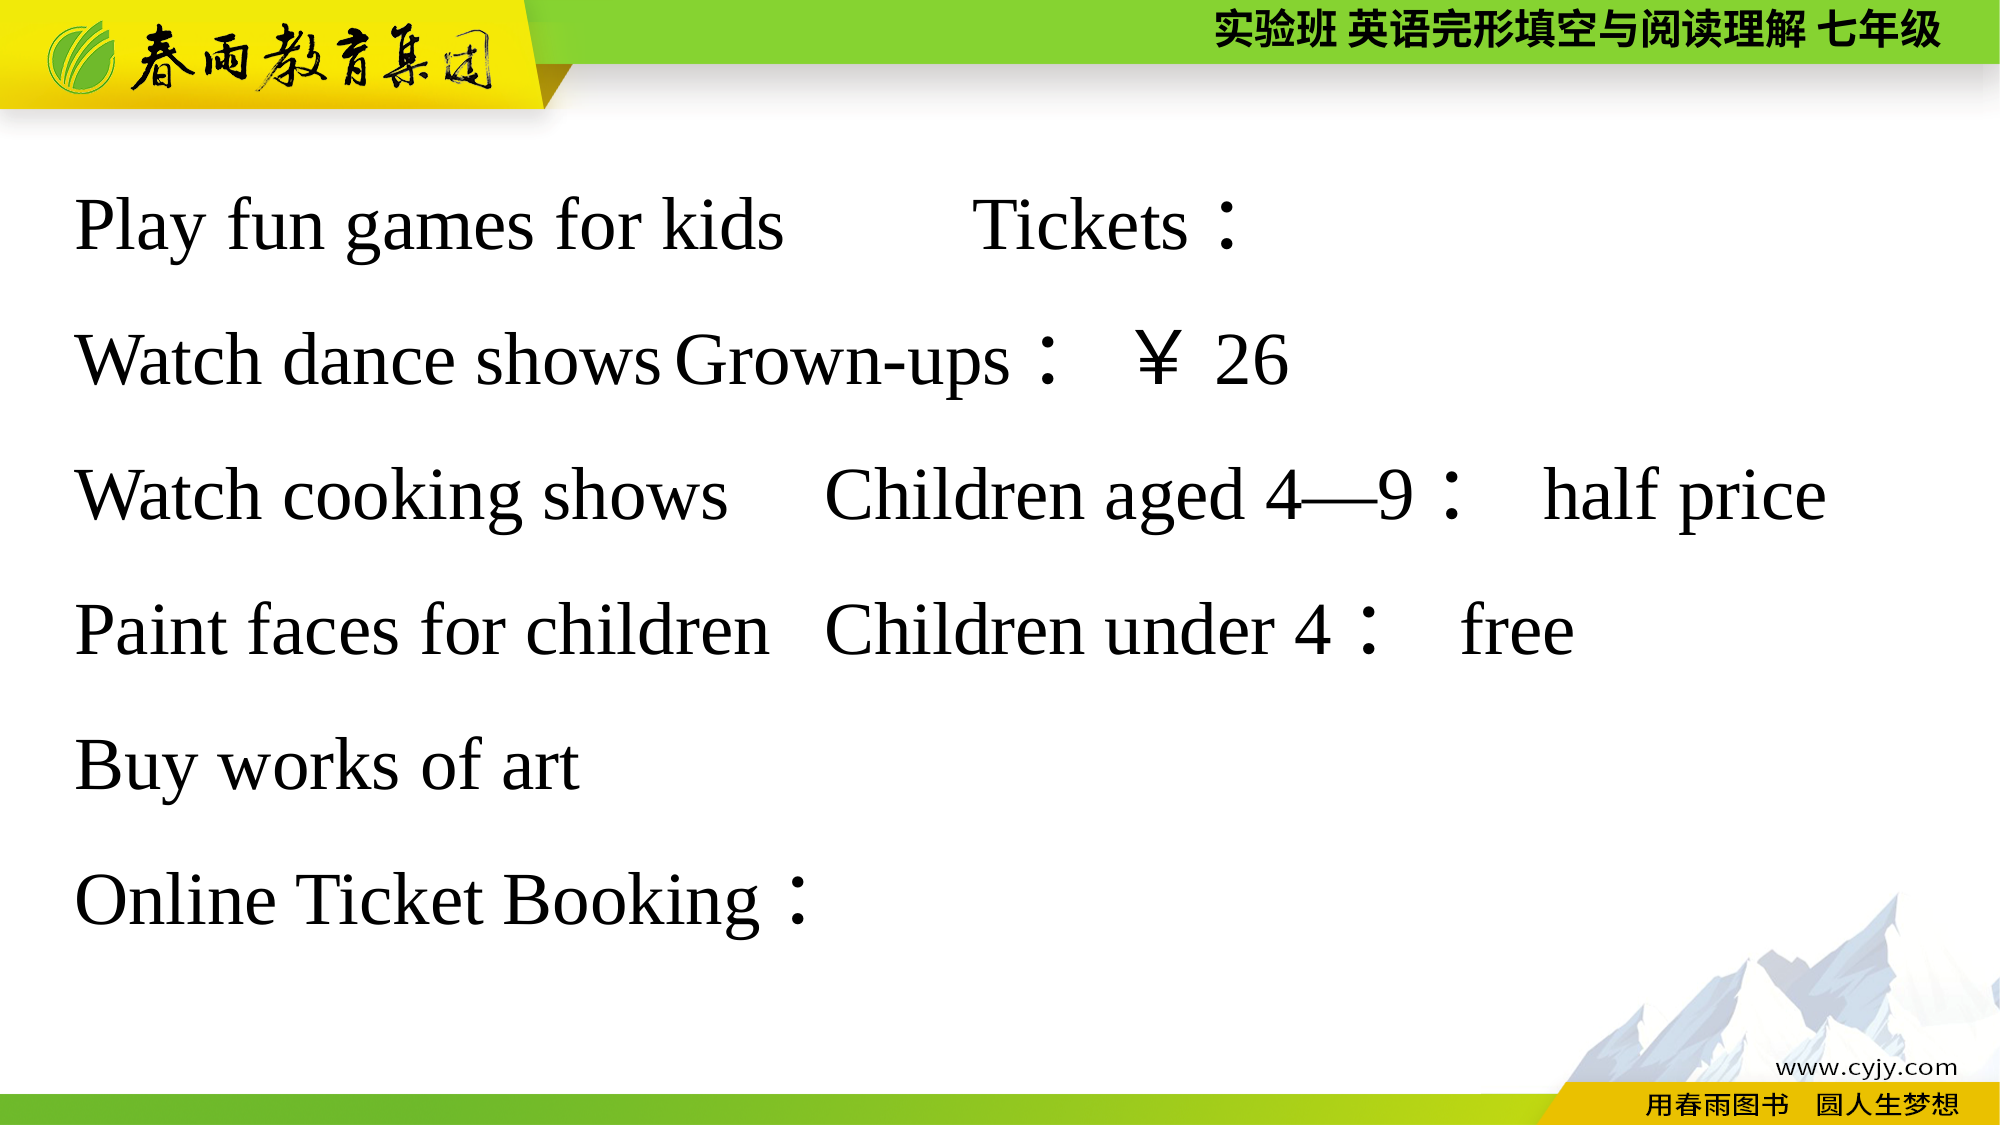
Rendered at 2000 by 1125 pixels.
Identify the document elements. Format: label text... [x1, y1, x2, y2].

list Play fun games for kids Tickets： Watch dance shows Grown-ups： ￥26 Watch cooking shows Children aged 4—9： half price Paint faces for children Children under 4： free Buy works of art Online Ticket Booking： [59, 122, 1944, 939]
picture [0, 0, 2000, 1125]
